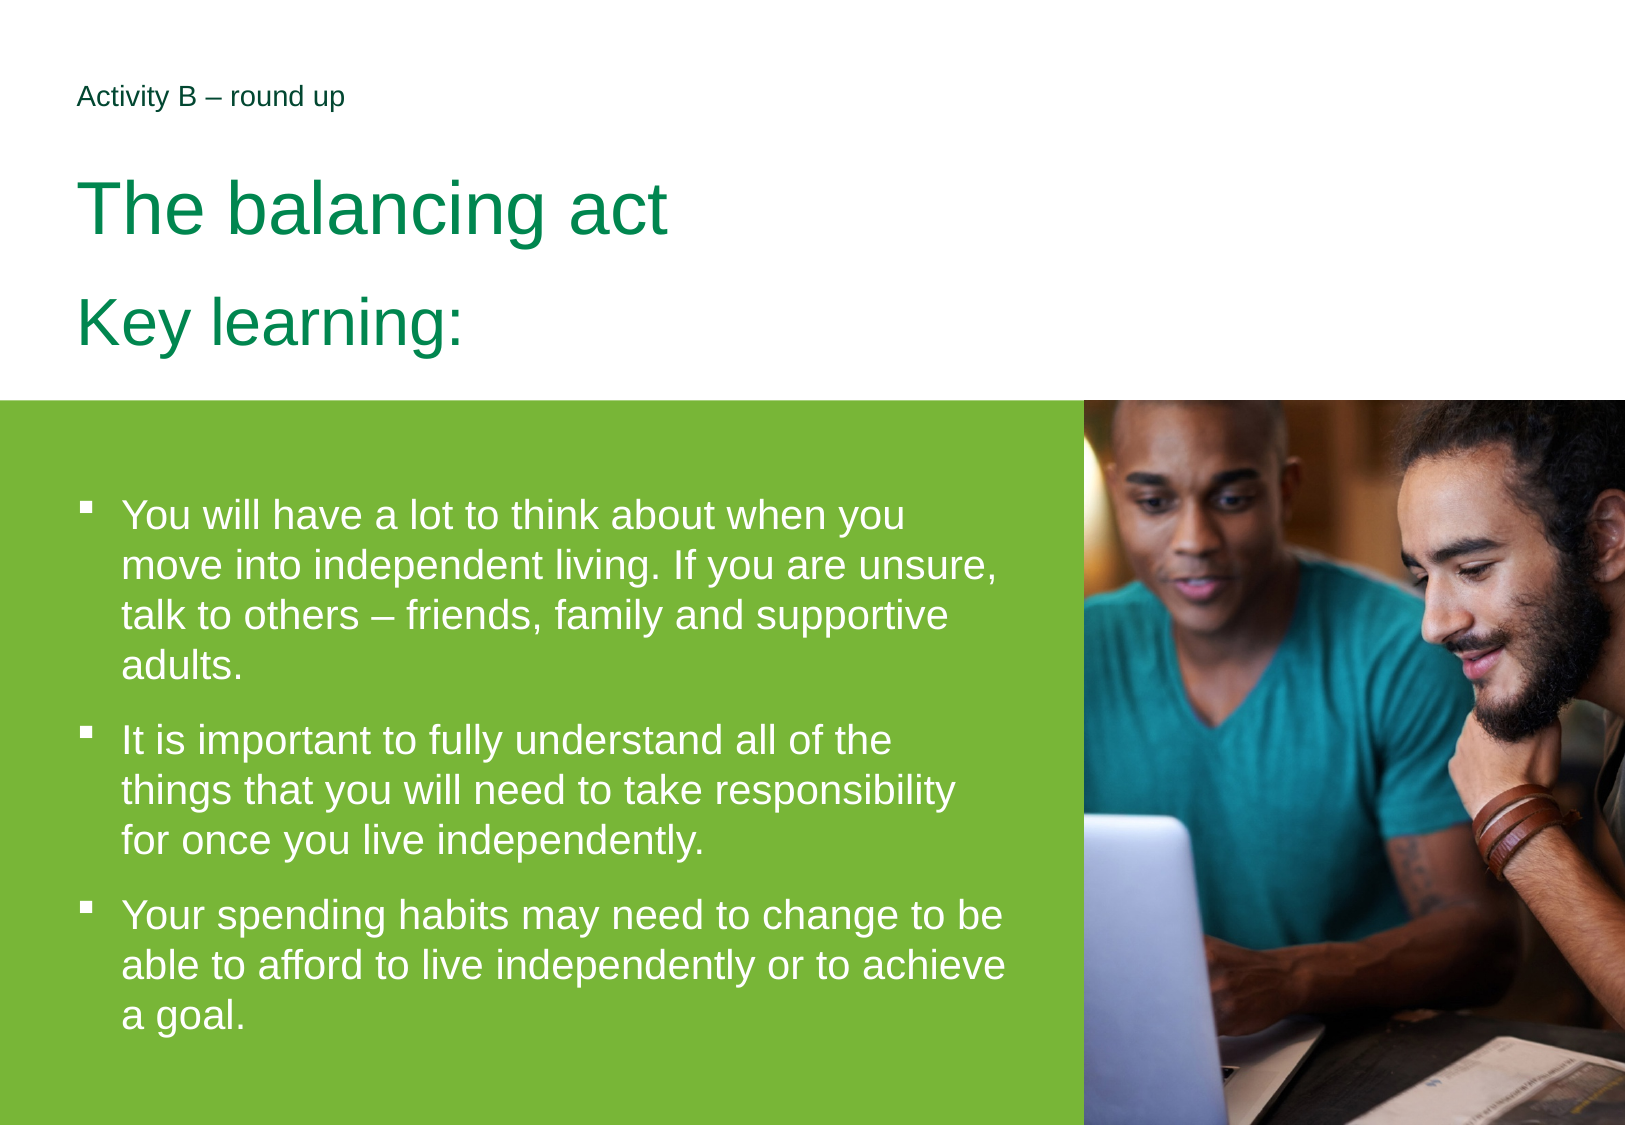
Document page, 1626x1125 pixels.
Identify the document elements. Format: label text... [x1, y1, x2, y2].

picture [1083, 400, 1625, 1125]
text_box You will have a lot to think about when you move into independent living. If you are unsure, talk to others – friends, family and supportive adults. It is important to fully understand all of the things that you will need to take responsibility for once you live independently. Your spending habits may need to change to be able to afford to live independently or to achieve a goal. [0, 400, 1081, 1125]
title Activity B – round up The balancing act Key learning: [76, 76, 677, 382]
